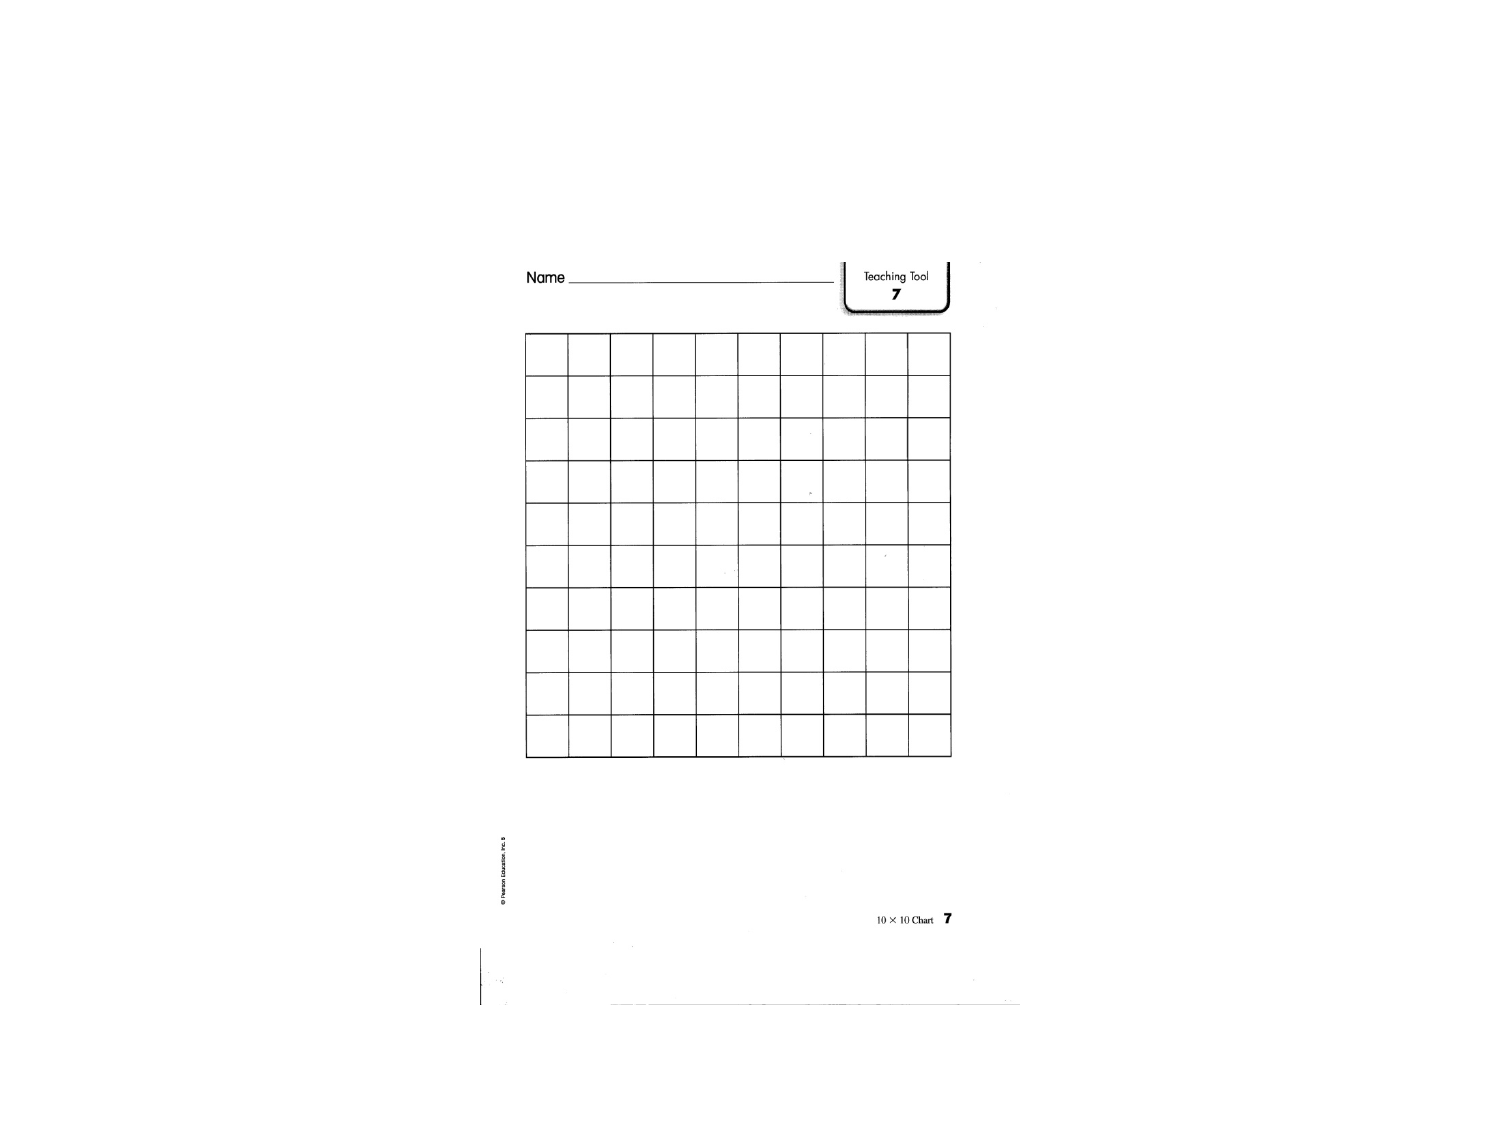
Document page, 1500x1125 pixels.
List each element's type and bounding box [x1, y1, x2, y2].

list [479, 262, 1020, 1006]
